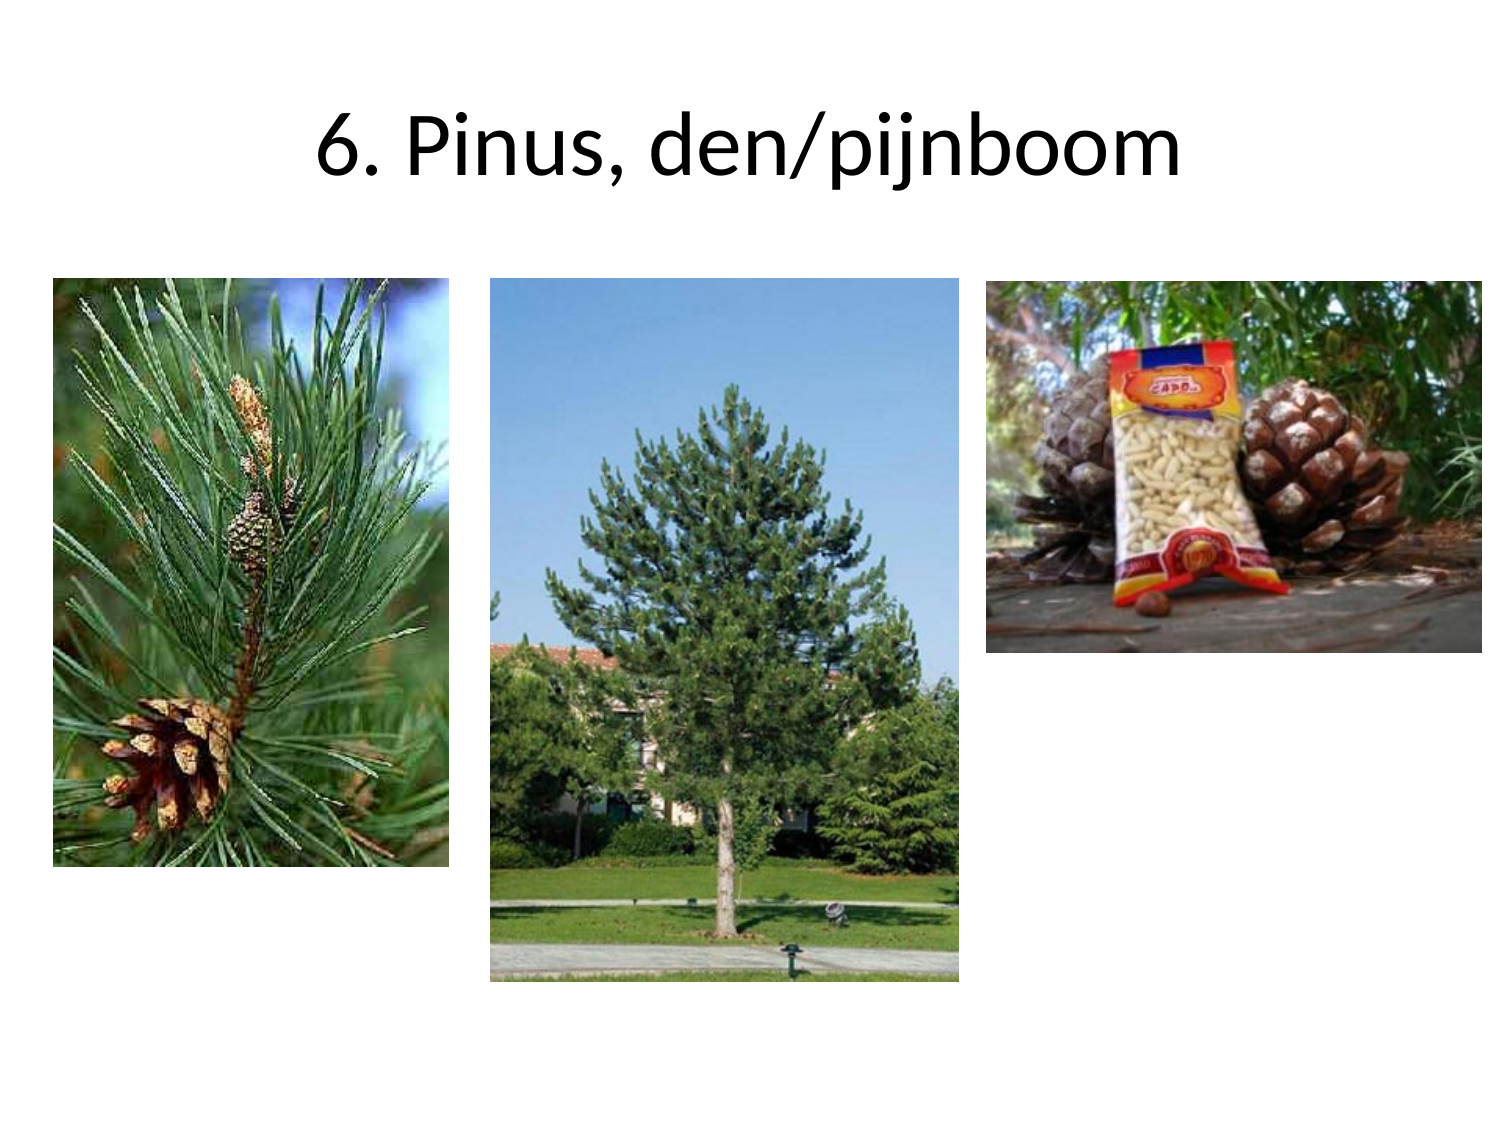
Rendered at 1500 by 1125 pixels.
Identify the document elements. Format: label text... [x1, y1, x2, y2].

title 6. Pinus, den/pijnboom [75, 45, 1425, 233]
picture [52, 278, 449, 867]
picture [985, 281, 1482, 654]
picture [489, 278, 960, 983]
